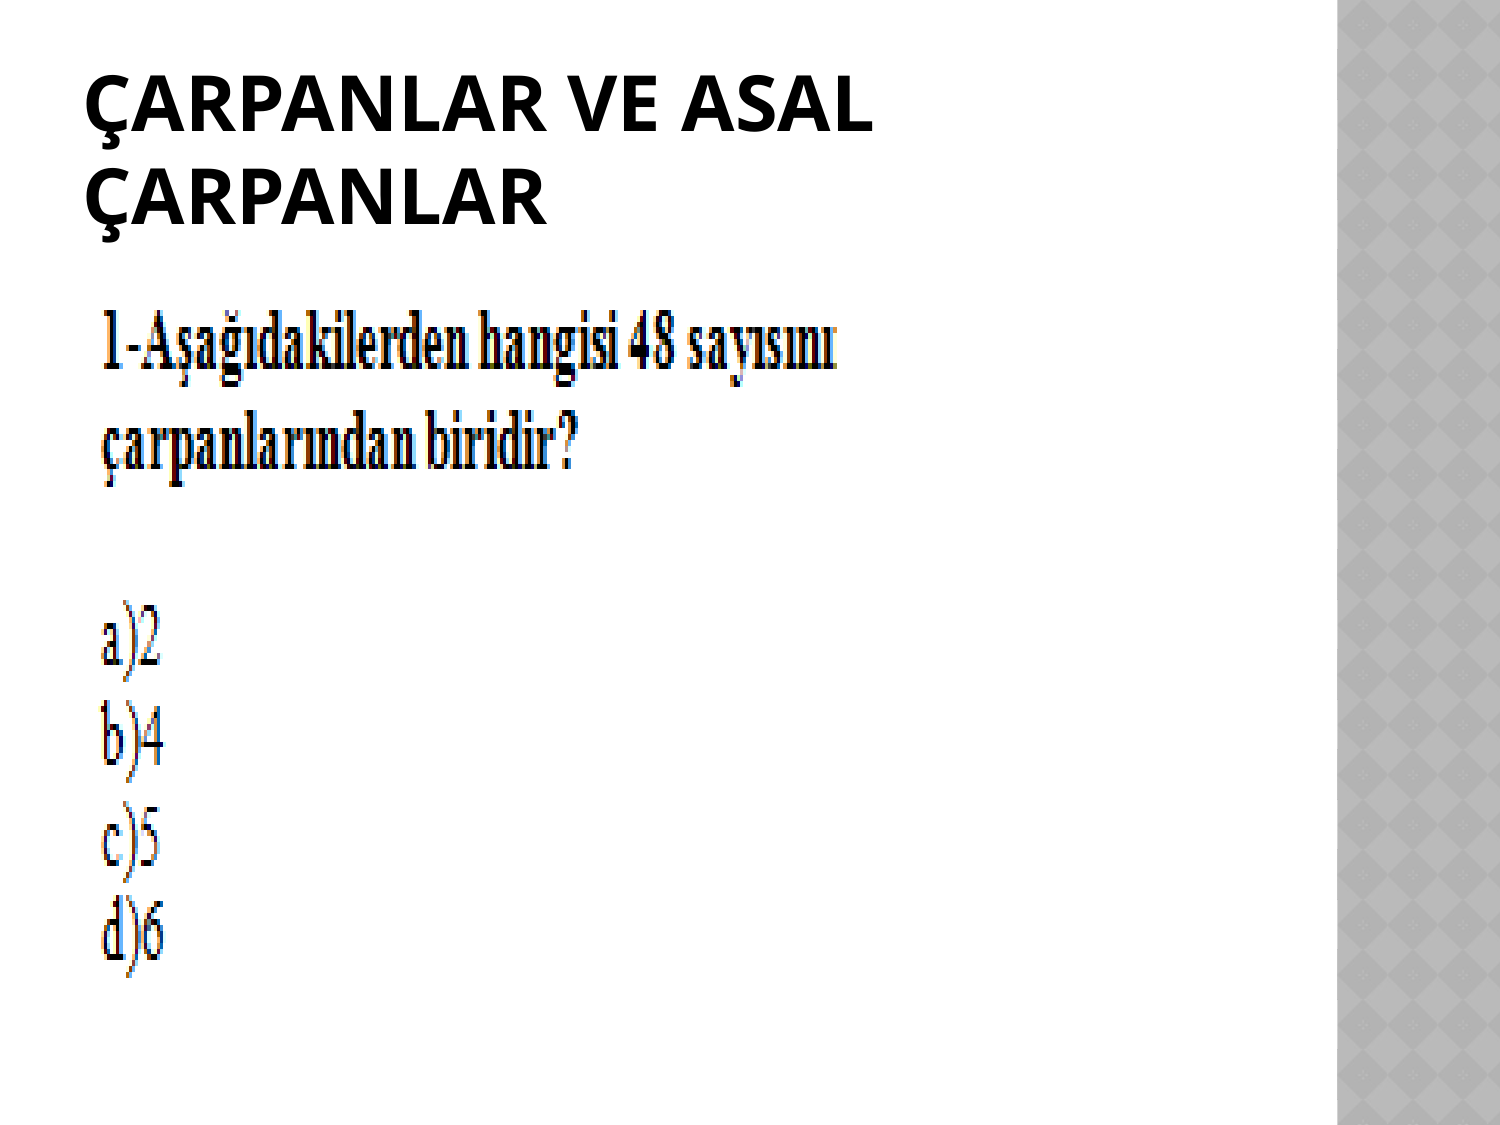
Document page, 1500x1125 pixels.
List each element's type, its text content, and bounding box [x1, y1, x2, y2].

picture [69, 257, 837, 1020]
title Çarpanlar ve asal çarpanlar [75, 52, 1263, 240]
